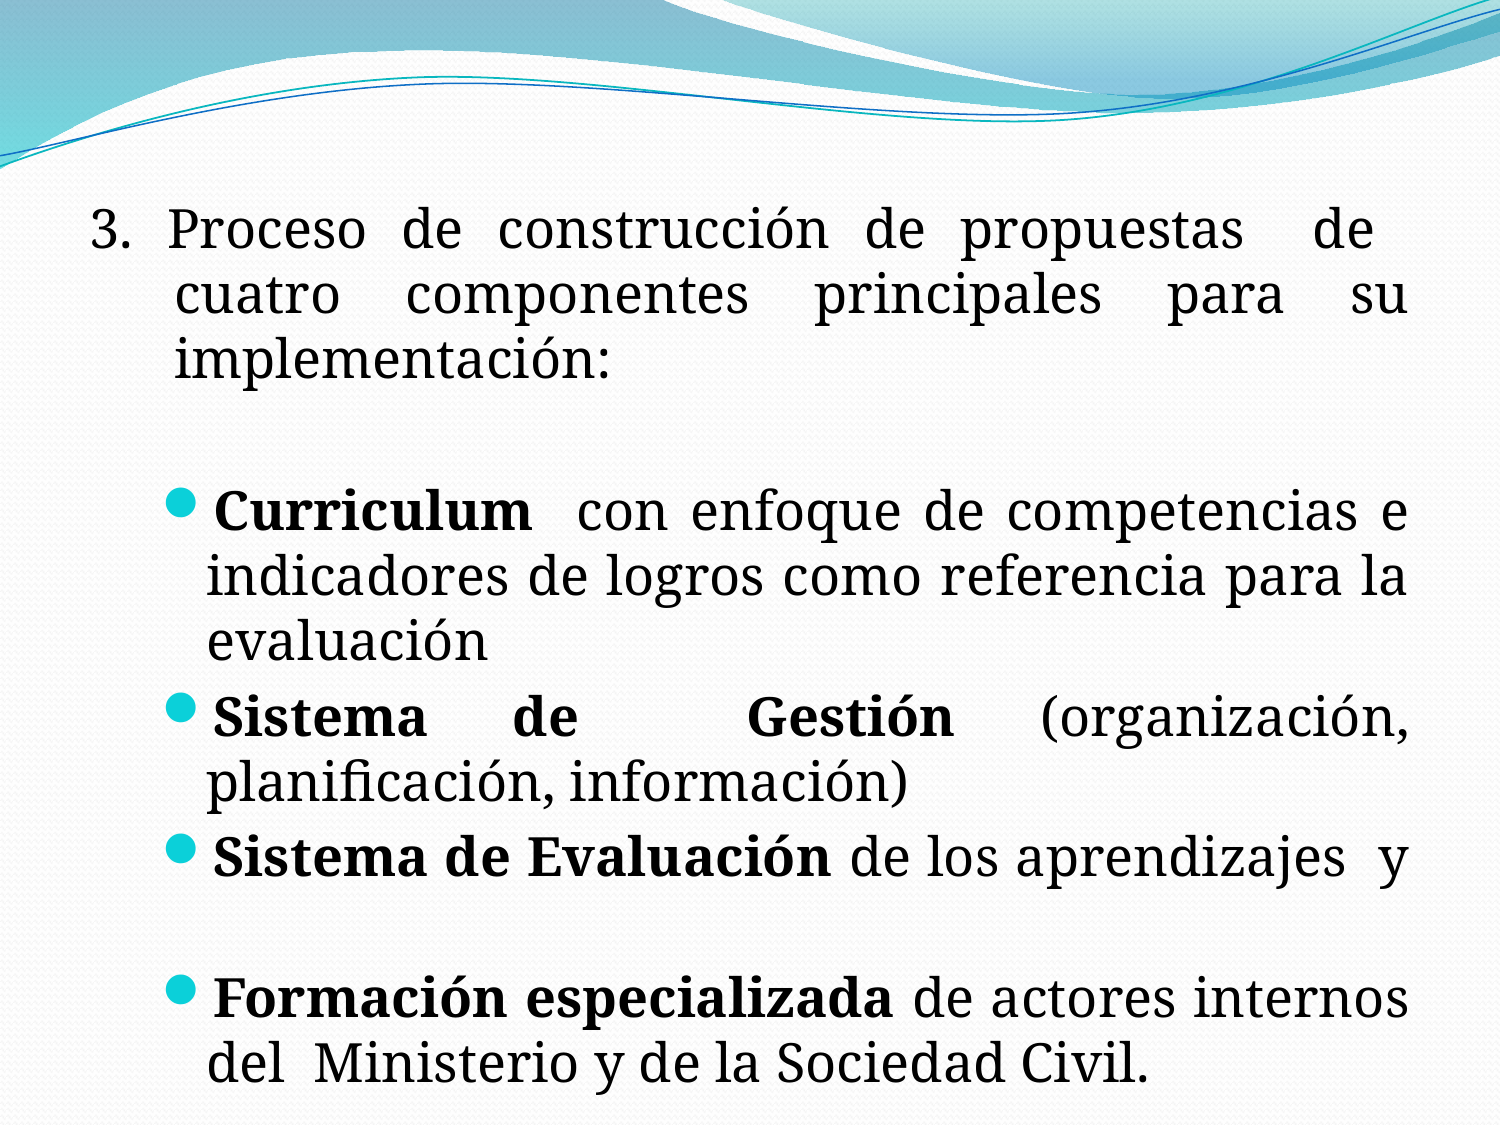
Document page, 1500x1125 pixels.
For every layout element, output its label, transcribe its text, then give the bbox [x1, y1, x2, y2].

list 3. Proceso de construcción de propuestas de cuatro componentes principales para su implementación: Curriculum con enfoque de competencias e indicadores de logros como referencia para la evaluación Sistema de Gestión (organización, planificación, información) Sistema de Evaluación de los aprendizajes y Formación especializada de actores internos del Ministerio y de la Sociedad Civil. [75, 187, 1425, 1038]
